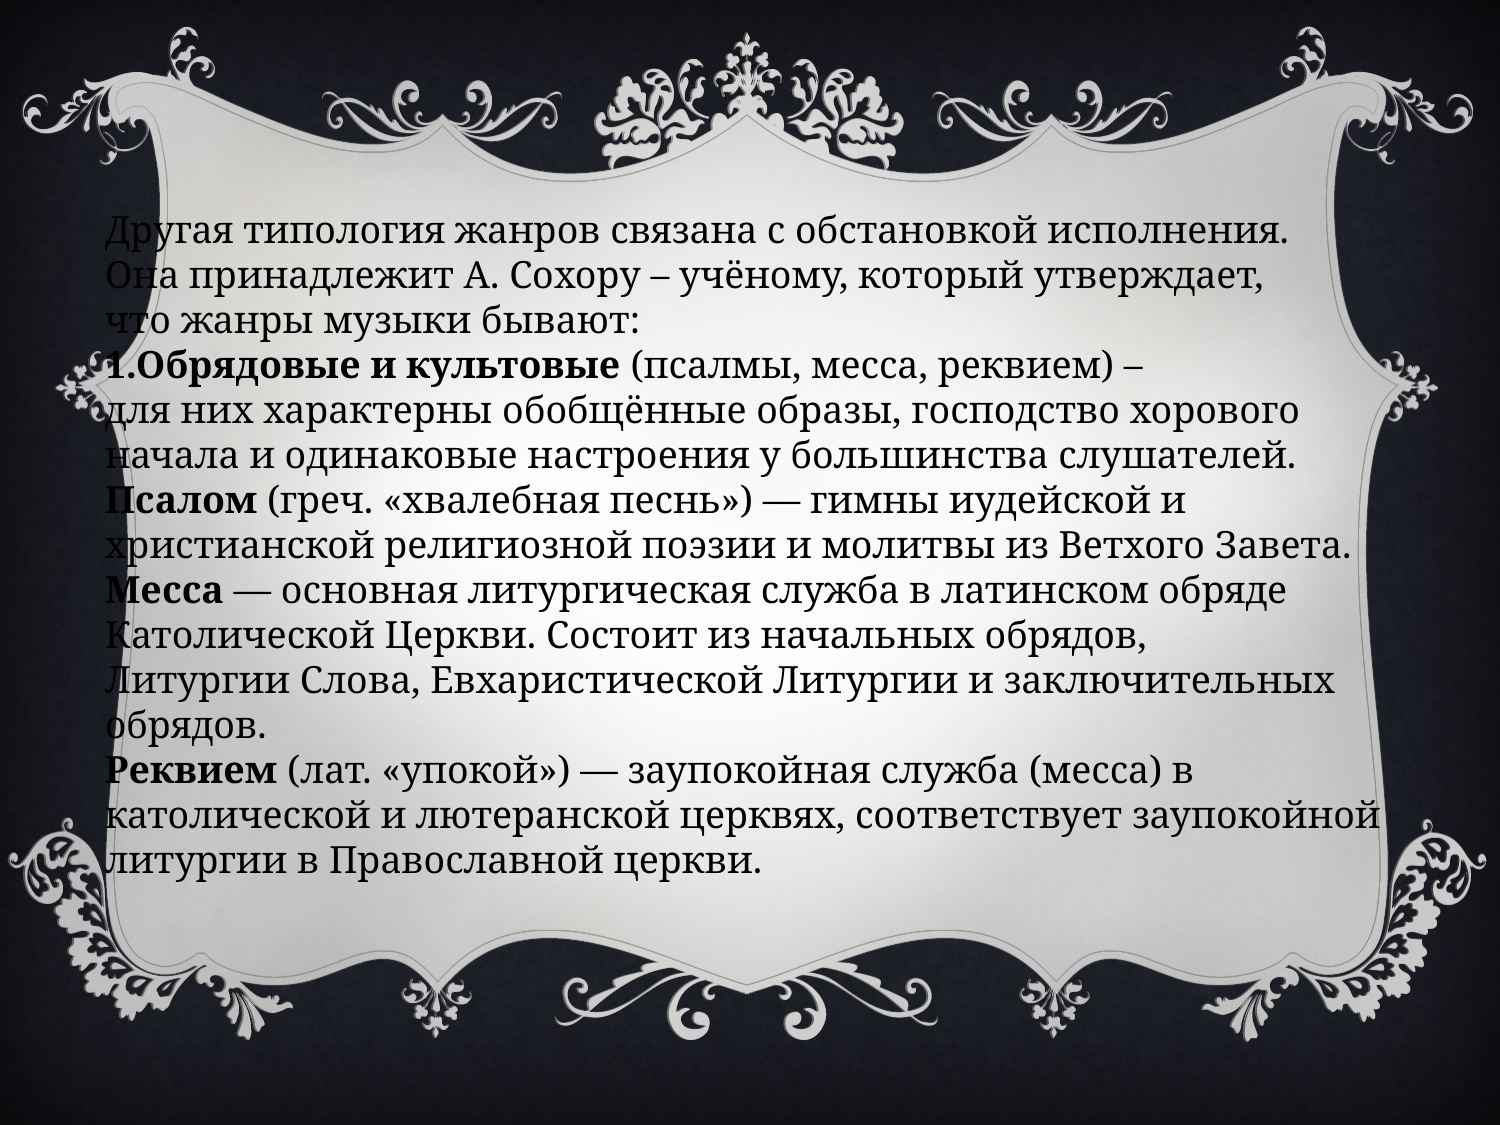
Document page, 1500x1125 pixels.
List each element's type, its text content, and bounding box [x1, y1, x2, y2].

picture [0, 0, 1500, 1125]
text_box Другая типология жанров связана с обстановкой исполнения. Она принадлежит А. Сохору – учёному, который утверждает, что жанры музыки бывают: 1.Обрядовые и культовые (псалмы, месса, реквием) – для них характерны обобщённые образы, господство хорового начала и одинаковые настроения у большинства слушателей. Псалом (греч. «хвалебная песнь») — гимны иудейской и христианской религиозной поэзии и молитвы из Ветхого Завета. Месса — основная литургическая служба в латинском обряде Католической Церкви. Состоит из начальных обрядов, Литургии Слова, Евхаристической Литургии и заключительных обрядов. Реквием (лат. «упокой») — заупокойная служба (месса) в католической и лютеранской церквях, соответствует заупокойной литургии в Православной церкви. [90, 198, 1407, 933]
